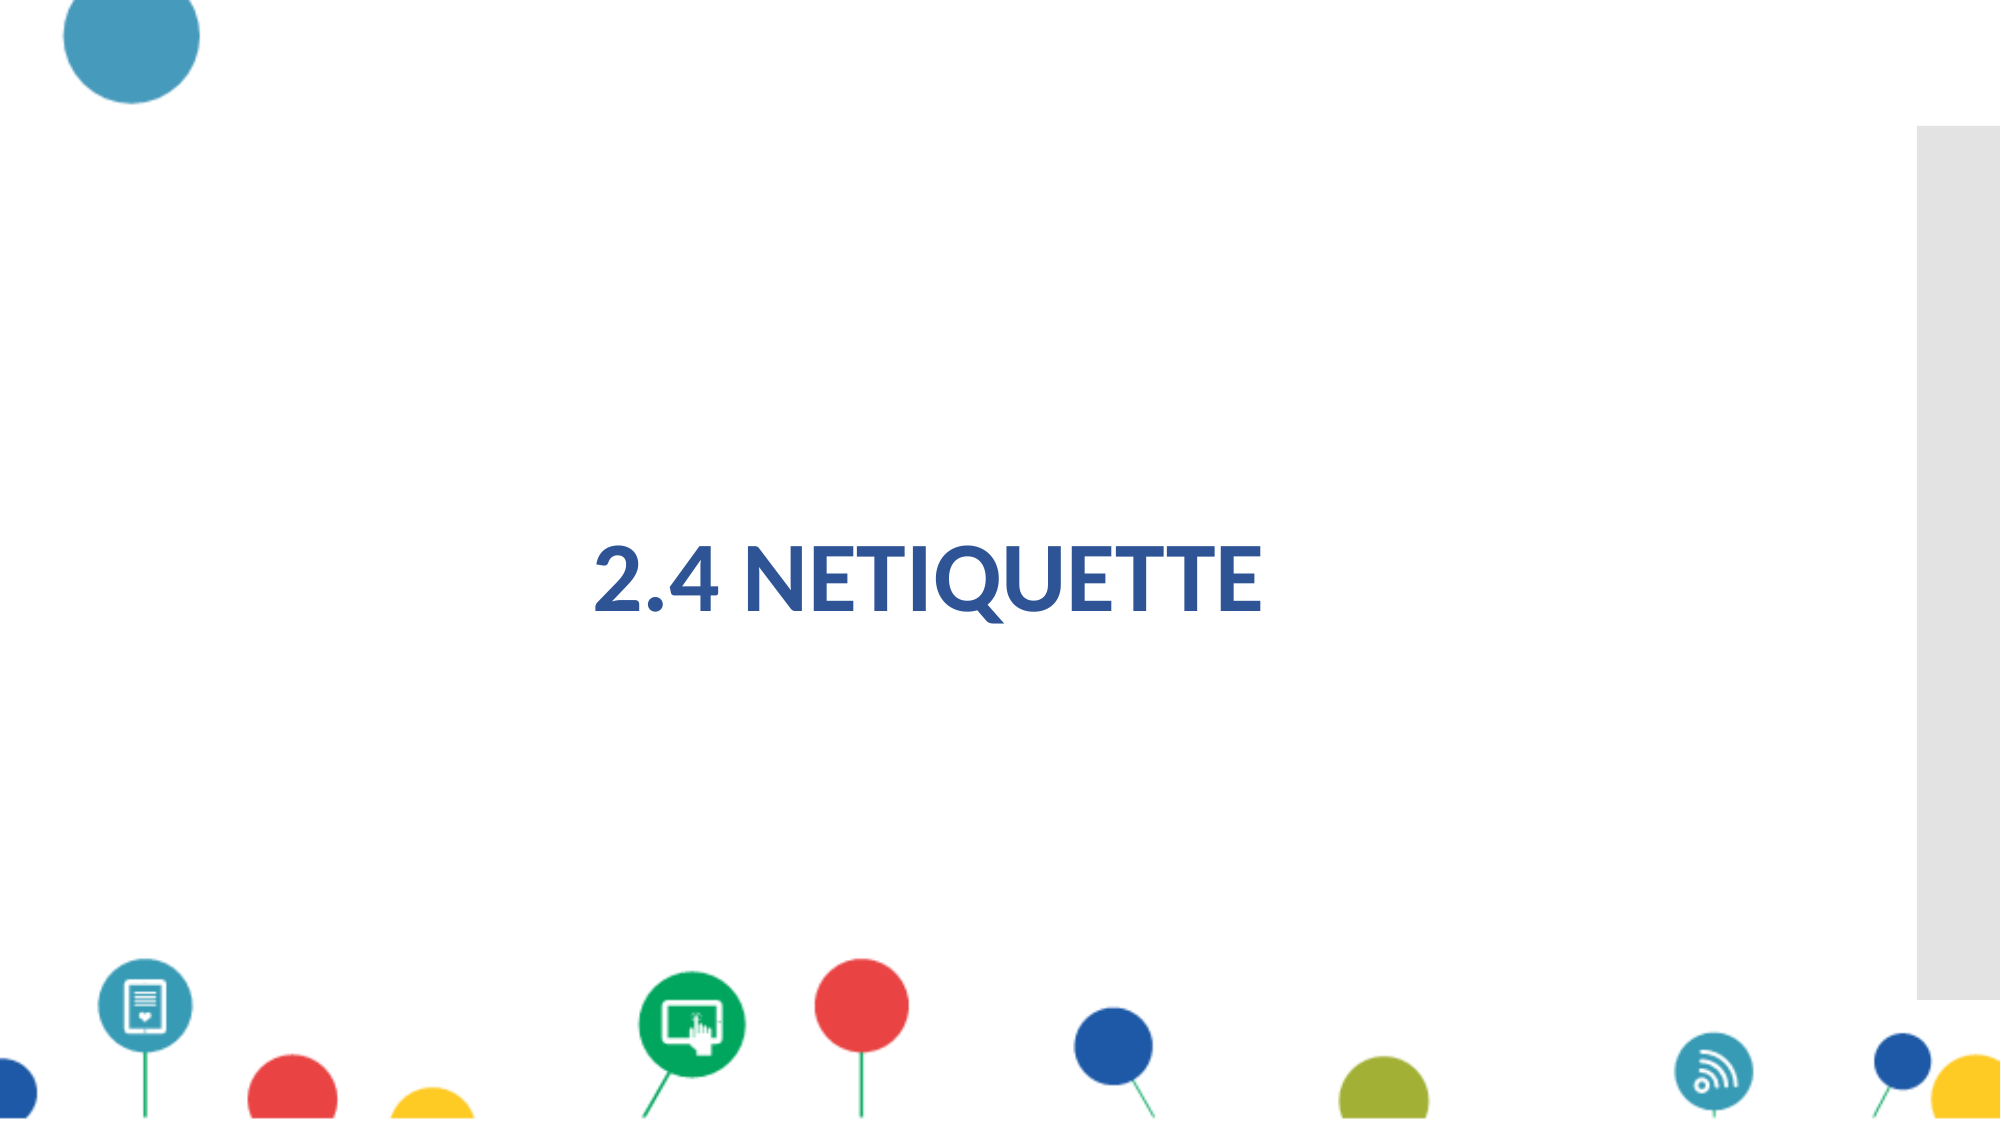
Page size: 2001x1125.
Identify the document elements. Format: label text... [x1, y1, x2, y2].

text_box [1916, 125, 2000, 1000]
title 2.4 Netiquette [279, 177, 1314, 948]
text_box [0, 0, 2000, 1125]
